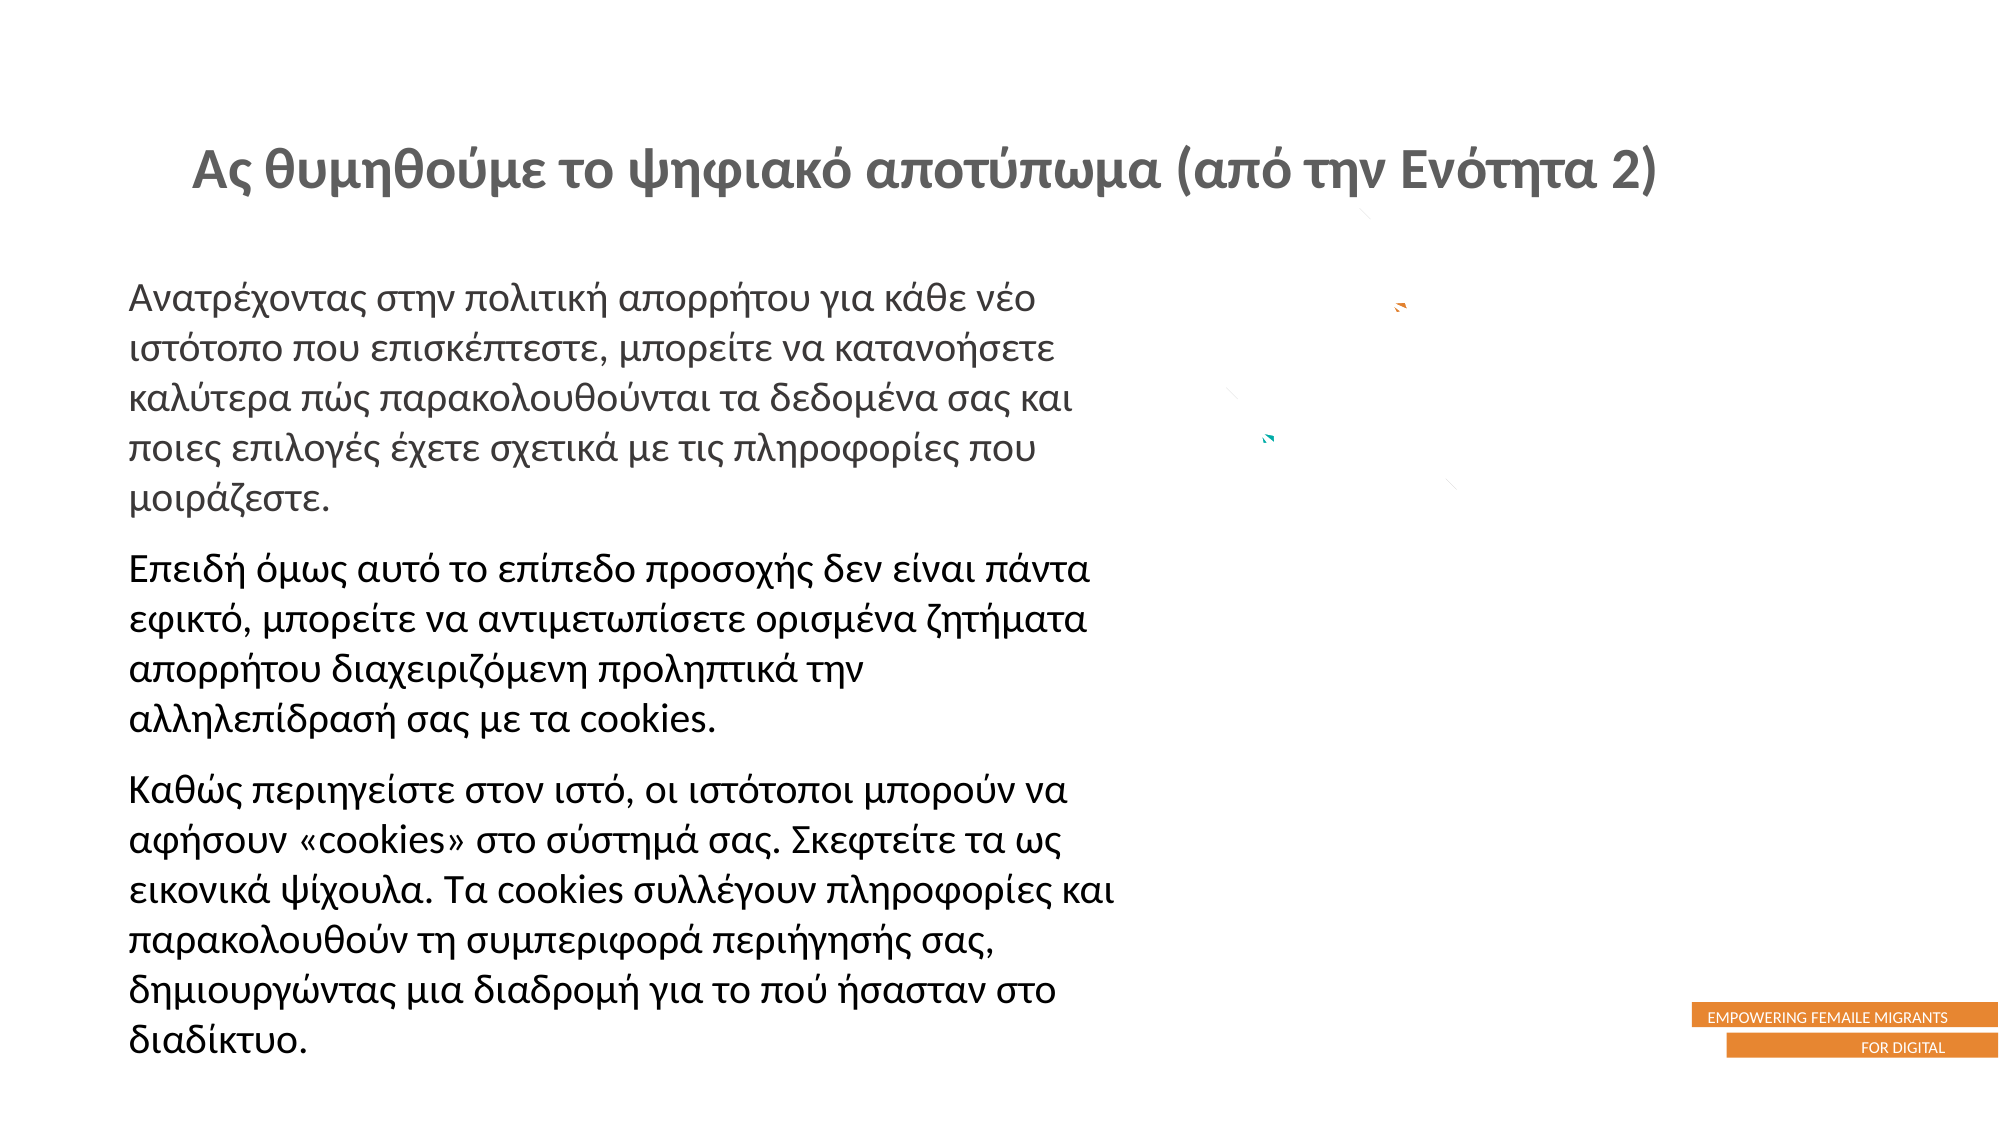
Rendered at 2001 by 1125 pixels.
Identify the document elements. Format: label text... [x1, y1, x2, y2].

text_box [1225, 207, 1922, 934]
text_box Ανατρέχοντας στην πολιτική απορρήτου για κάθε νέο ιστότοπο που επισκέπτεστε, μπορείτε να κατανοήσετε καλύτερα πώς παρακολουθούνται τα δεδομένα σας και ποιες επιλογές έχετε σχετικά με τις πληροφορίες που μοιράζεστε. Επειδή όμως αυτό το επίπεδο προσοχής δεν είναι πάντα εφικτό, μπορείτε να αντιμετωπίσετε ορισμένα ζητήματα απορρήτου διαχειριζόμενη προληπτικά την αλληλεπίδρασή σας με τα cookies. Καθώς περιηγείστε στον ιστό, οι ιστότοποι μπορούν να αφήσουν «cookies» στο σύστημά σας. Σκεφτείτε τα ως εικονικά ψίχουλα. Τα cookies συλλέγουν πληροφορίες και παρακολουθούν τη συμπεριφορά περιήγησής σας, δημιουργώντας μια διαδρομή για το πού ήσασταν στο διαδίκτυο. [114, 262, 1154, 918]
text_box Ας θυμηθούμε το ψηφιακό αποτύπωμα (από την Ενότητα 2) [178, 123, 1917, 280]
